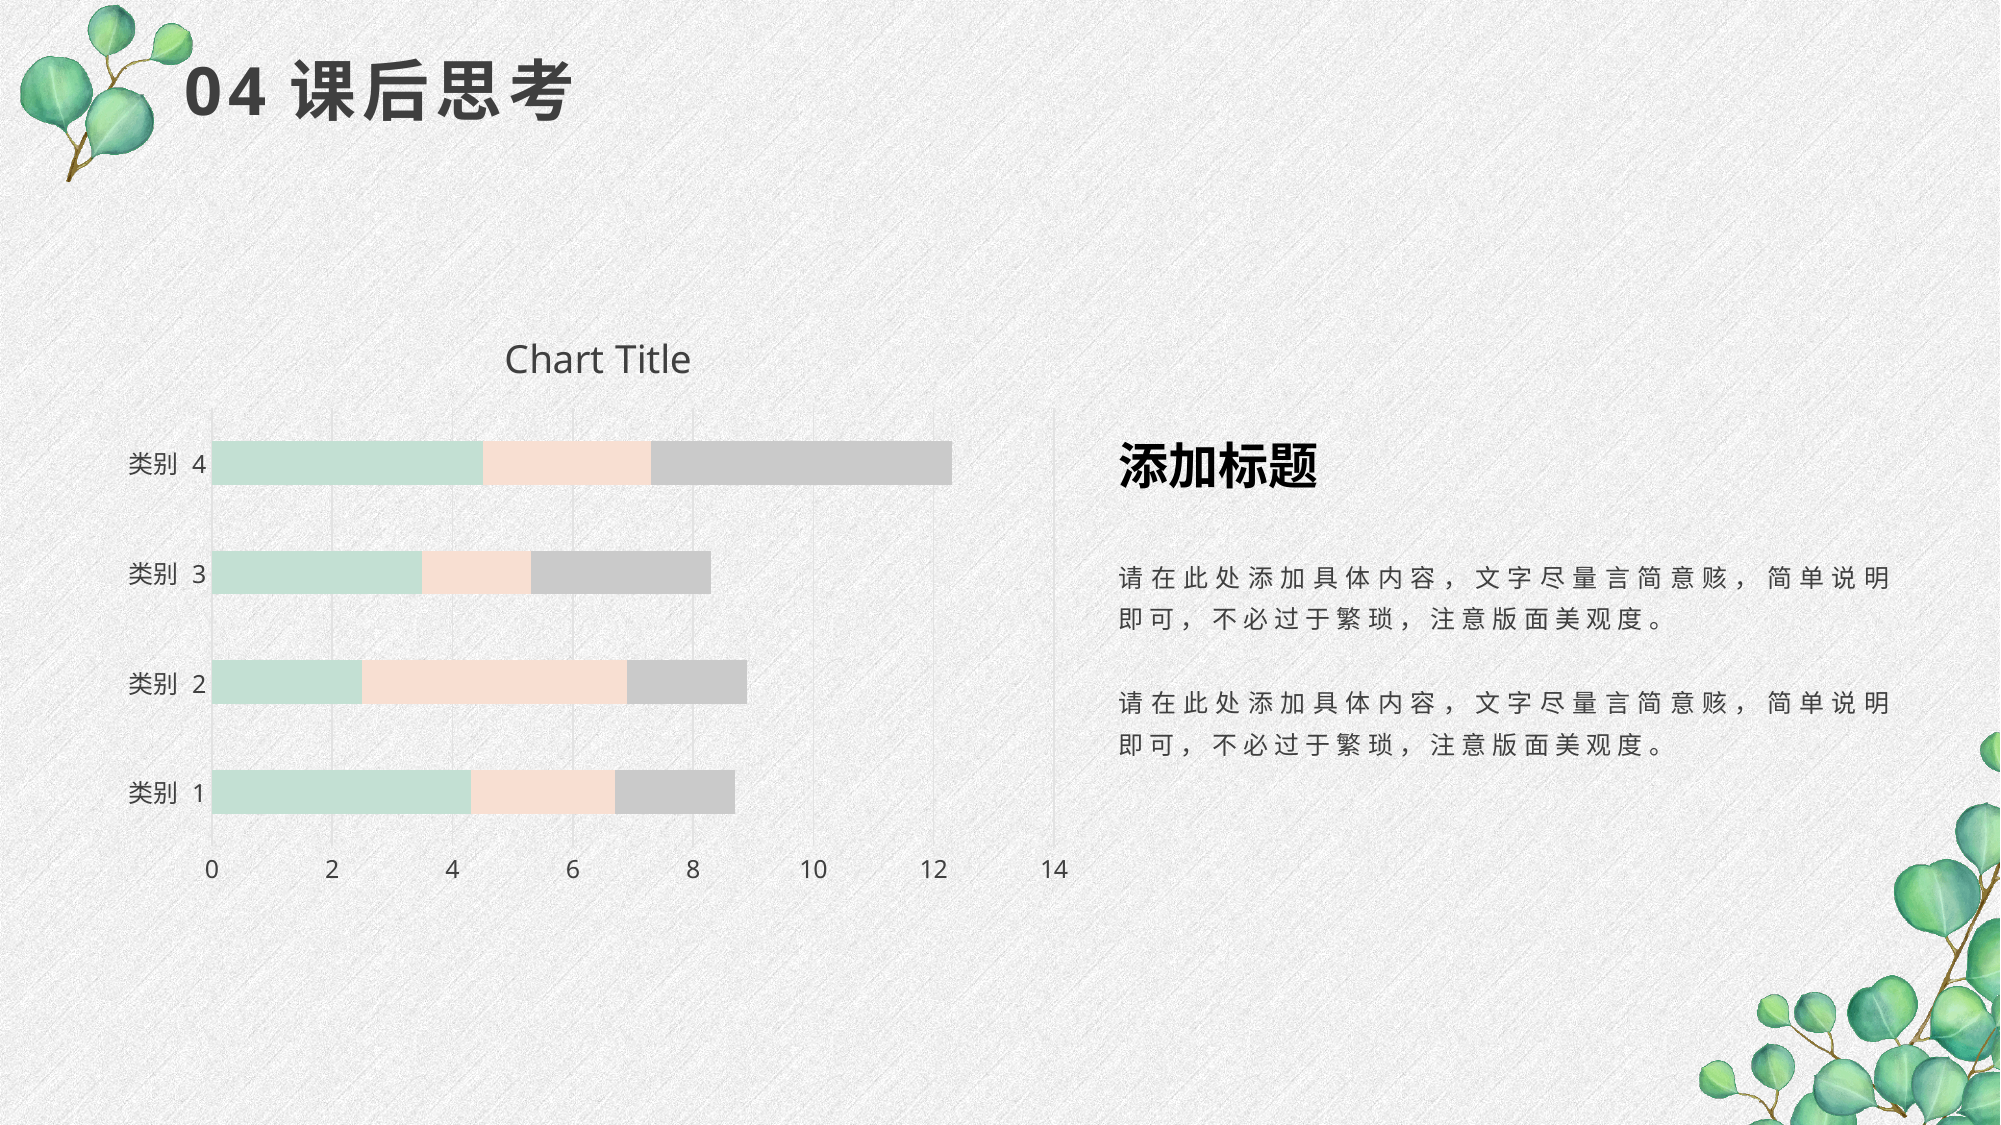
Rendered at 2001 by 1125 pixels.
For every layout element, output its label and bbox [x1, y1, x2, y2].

chart [108, 299, 1088, 899]
picture [0, 0, 2000, 1125]
